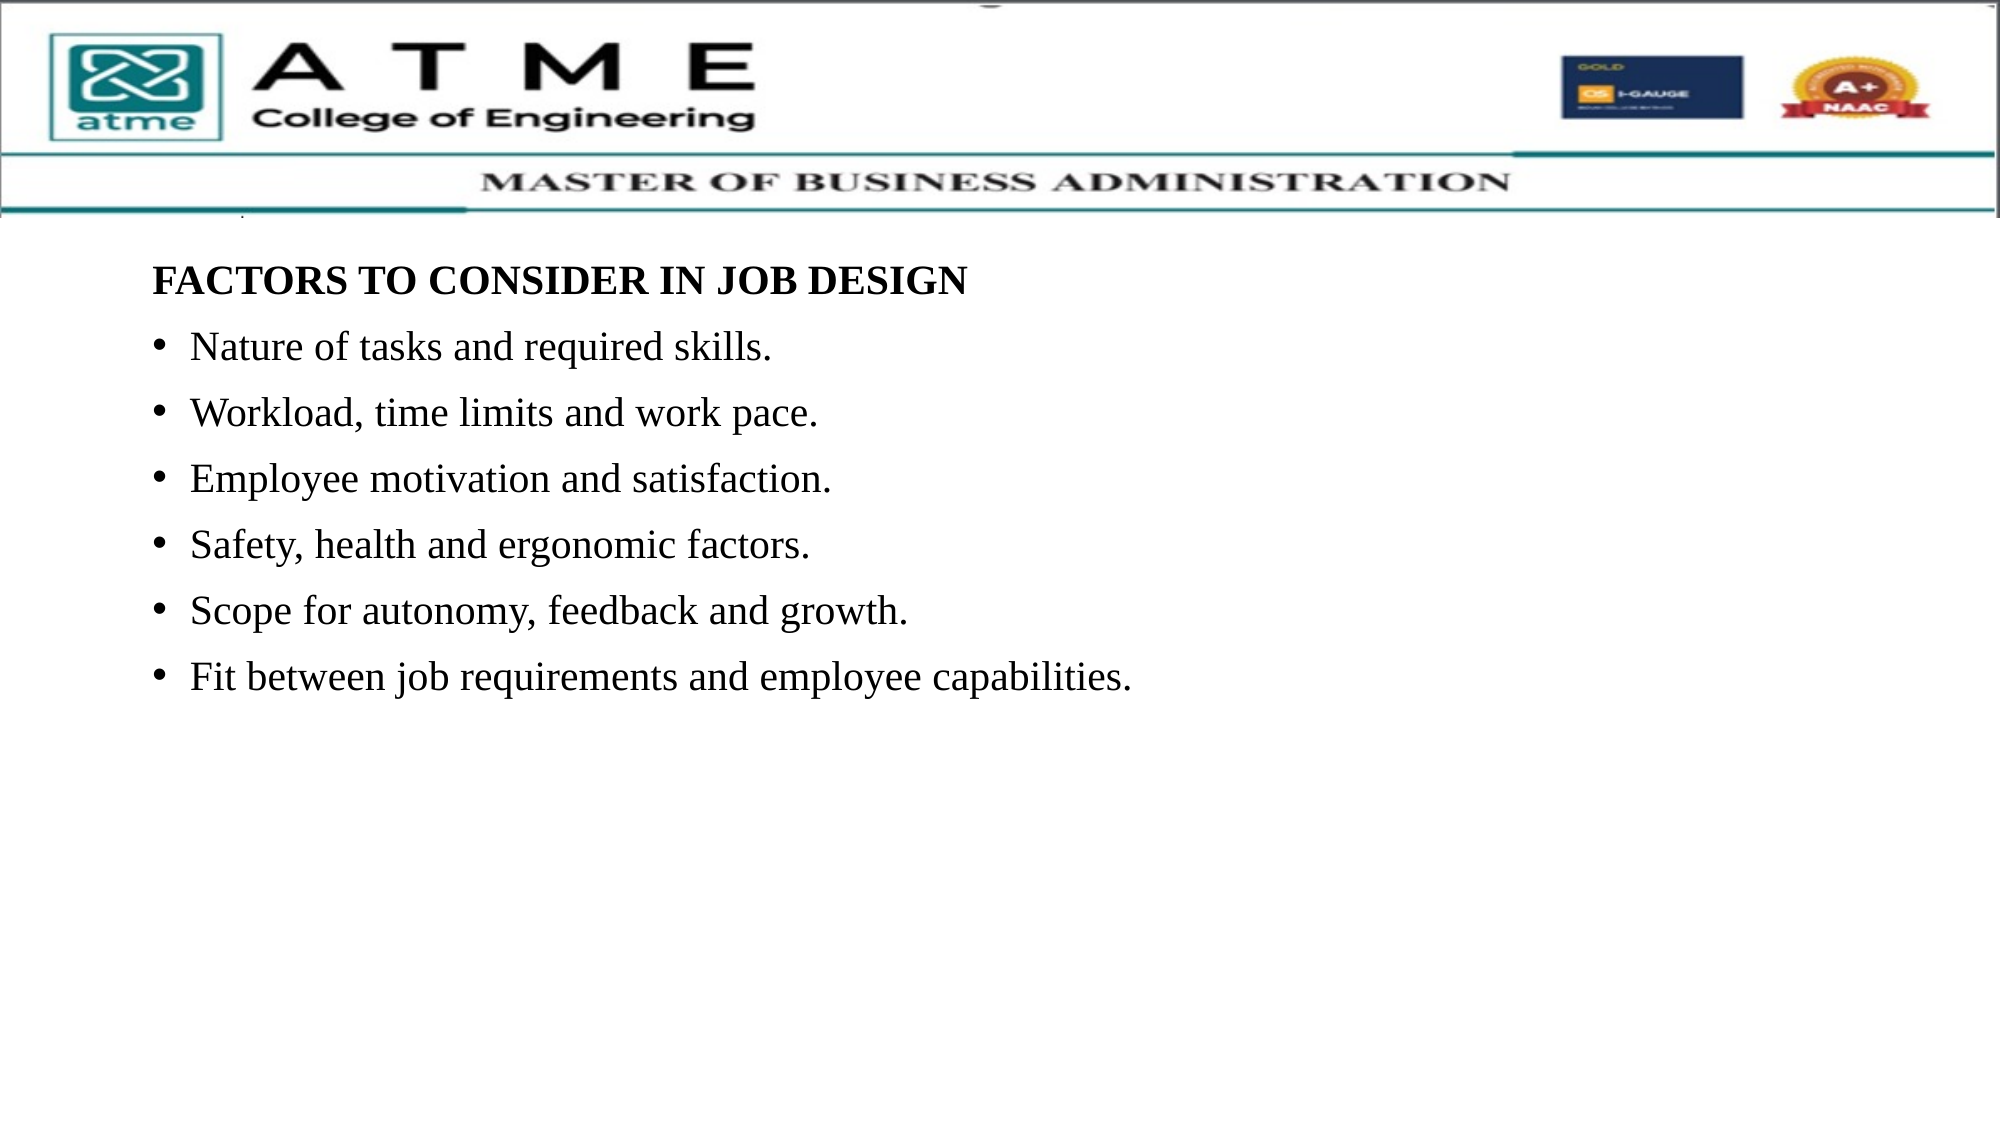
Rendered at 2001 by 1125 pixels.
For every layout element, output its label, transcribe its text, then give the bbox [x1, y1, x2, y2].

picture [0, 0, 2000, 218]
list FACTORS TO CONSIDER IN JOB DESIGN Nature of tasks and required skills. Workload, time limits and work pace. Employee motivation and satisfaction. Safety, health and ergonomic factors. Scope for autonomy, feedback and growth. Fit between job requirements and employee capabilities. [137, 251, 1863, 965]
